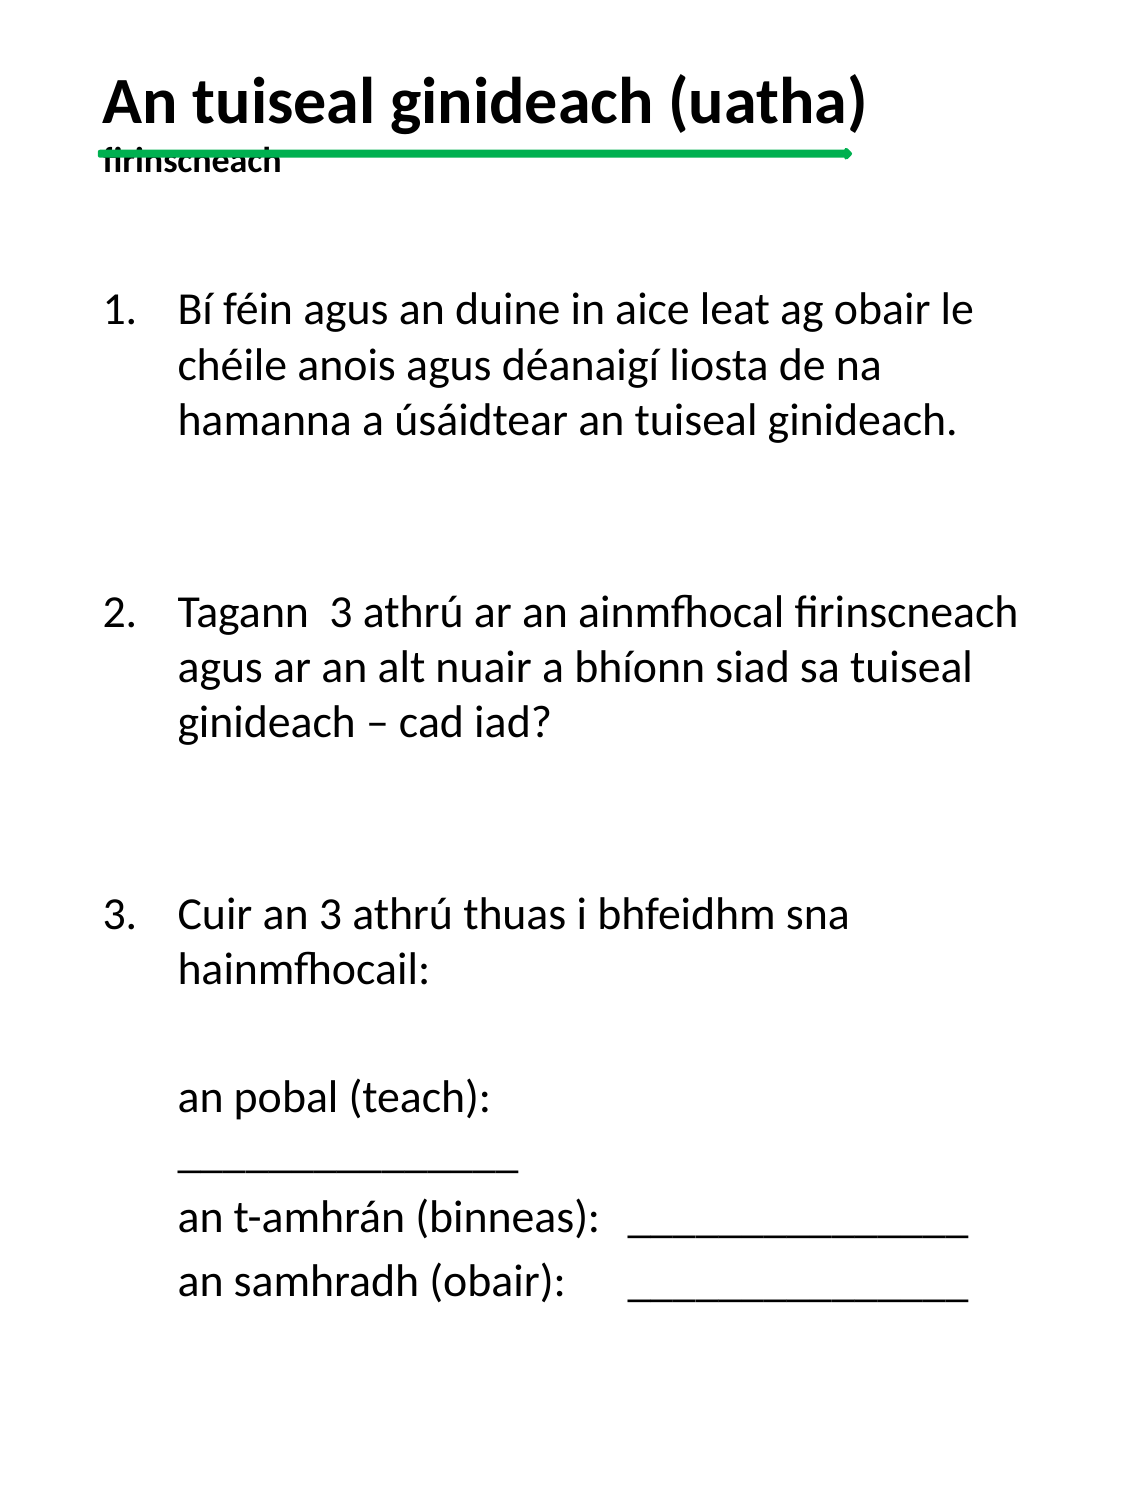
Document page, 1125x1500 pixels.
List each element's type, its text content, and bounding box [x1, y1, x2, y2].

title An tuiseal ginideach (uatha) firinscneach [87, 50, 1088, 188]
subtitle Bí féin agus an duine in aice leat ag obair le chéile anois agus déanaigí liosta de na hamanna a úsáidtear an tuiseal ginideach. Tagann 3 athrú ar an ainmfhocal firinscneach agus ar an alt nuair a bhíonn siad sa tuiseal ginideach – cad iad? Cuir an 3 athrú thuas i bhfeidhm sna hainmfhocail: an pobal (teach): _______________ an t-amhrán (binneas): _______________ an samhradh (obair): _______________ [87, 212, 1063, 1438]
text_box [97, 148, 853, 160]
